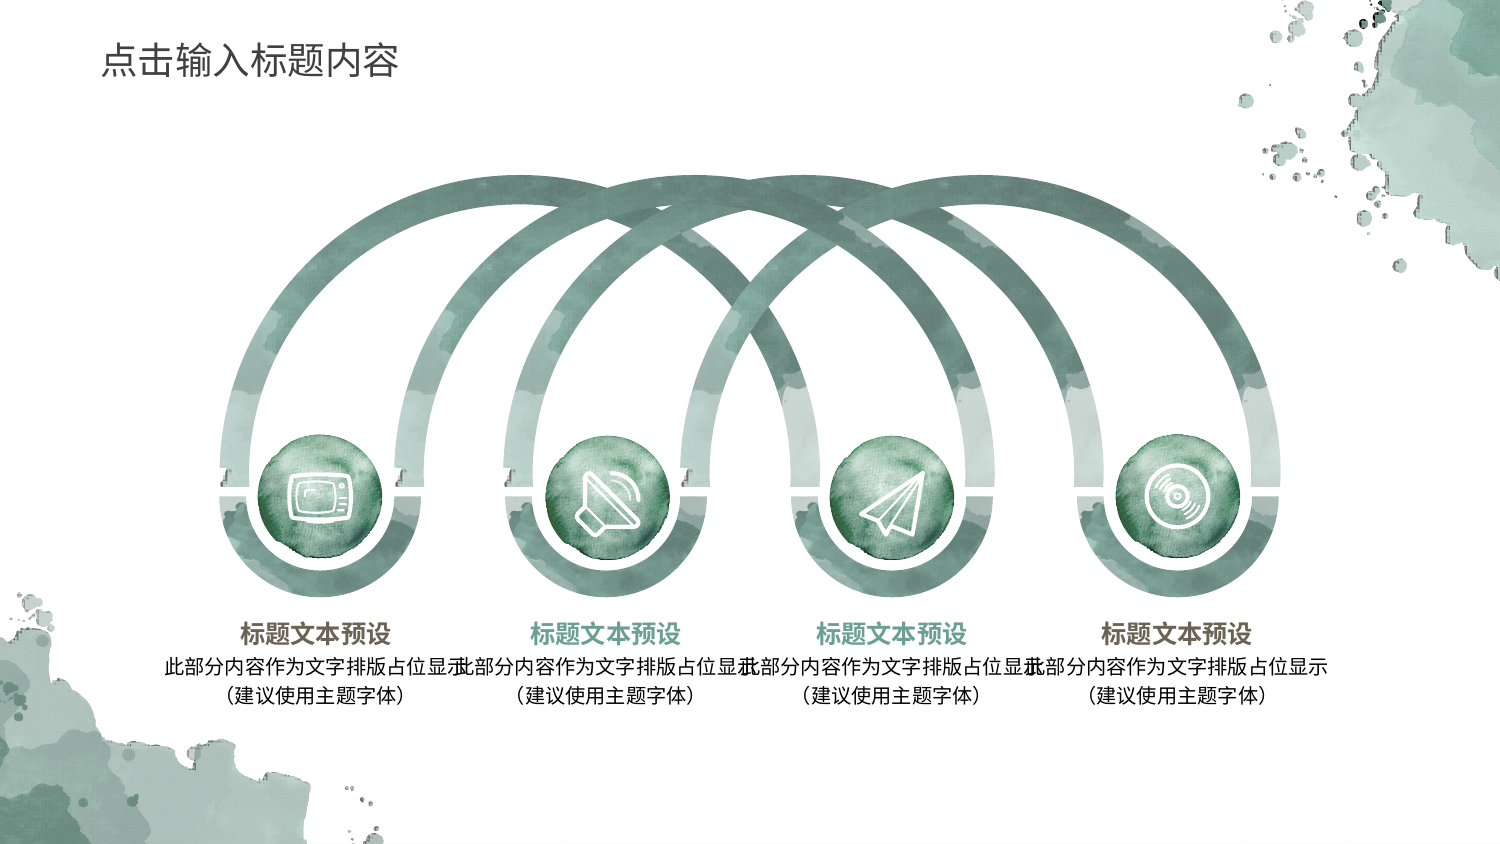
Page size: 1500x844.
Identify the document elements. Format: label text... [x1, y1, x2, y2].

text_box 点击输入标题内容 [100, 28, 450, 91]
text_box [160, 174, 1333, 708]
